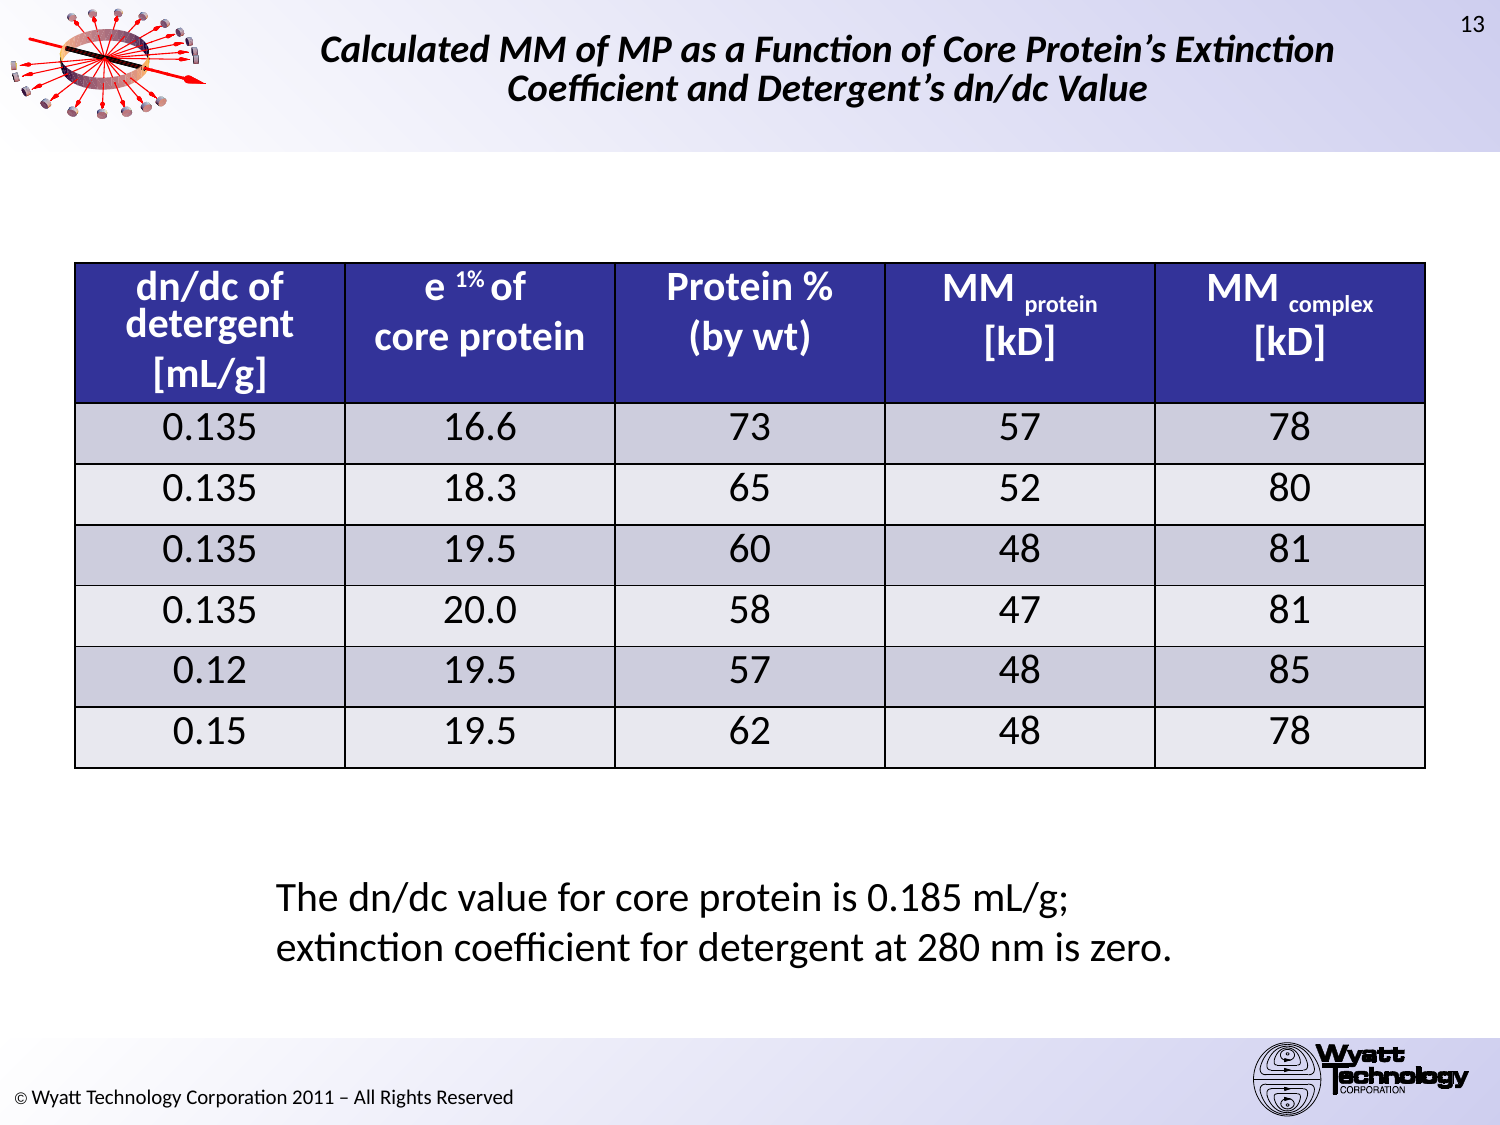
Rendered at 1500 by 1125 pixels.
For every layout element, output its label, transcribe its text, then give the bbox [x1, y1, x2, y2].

table_cell 47 [886, 586, 1154, 646]
table_cell 0.135 [76, 586, 344, 646]
table_cell 16.6 [346, 404, 614, 463]
table_cell 81 [1156, 526, 1424, 585]
table_cell 57 [886, 404, 1154, 463]
text_box The dn/dc value for core protein is 0.185 mL/g; extinction coefficient for detergent at 280 nm is zero. [261, 862, 1239, 978]
table_cell 57 [616, 647, 884, 706]
table_cell 85 [1156, 647, 1424, 706]
table_cell 48 [886, 647, 1154, 706]
table_cell 18.3 [346, 465, 614, 524]
table_cell 65 [616, 465, 884, 524]
table_cell 60 [616, 526, 884, 585]
table_cell 78 [1156, 404, 1424, 463]
table_header Protein % (by wt) [616, 264, 884, 402]
table_cell 73 [616, 404, 884, 463]
table_cell 0.135 [76, 526, 344, 585]
table_header dn/dc of detergent [mL/g] [76, 264, 344, 402]
table_cell 0.12 [76, 647, 344, 706]
table_cell 78 [1156, 708, 1424, 767]
table_cell 62 [616, 708, 884, 767]
table_cell 80 [1156, 465, 1424, 524]
table_header MM complex [kD] [1156, 264, 1424, 402]
table_cell 0.135 [76, 465, 344, 524]
table_cell 52 [886, 465, 1154, 524]
table_cell 0.15 [76, 708, 344, 767]
table_cell 20.0 [346, 586, 614, 646]
table_cell 0.135 [76, 404, 344, 463]
table_header e 1% of core protein [346, 264, 614, 402]
table_header MM protein [kD] [886, 264, 1154, 402]
table_cell 81 [1156, 586, 1424, 646]
title Calculated MM of MP as a Function of Core Protein’s Extinction Coefficient and Detergent’s dn/dc Value [217, 25, 1438, 120]
table_cell 48 [886, 708, 1154, 767]
table_cell 58 [616, 586, 884, 646]
table_cell 19.5 [346, 708, 614, 767]
table_cell 19.5 [346, 526, 614, 585]
table_cell 19.5 [346, 647, 614, 706]
table_cell 48 [886, 526, 1154, 585]
